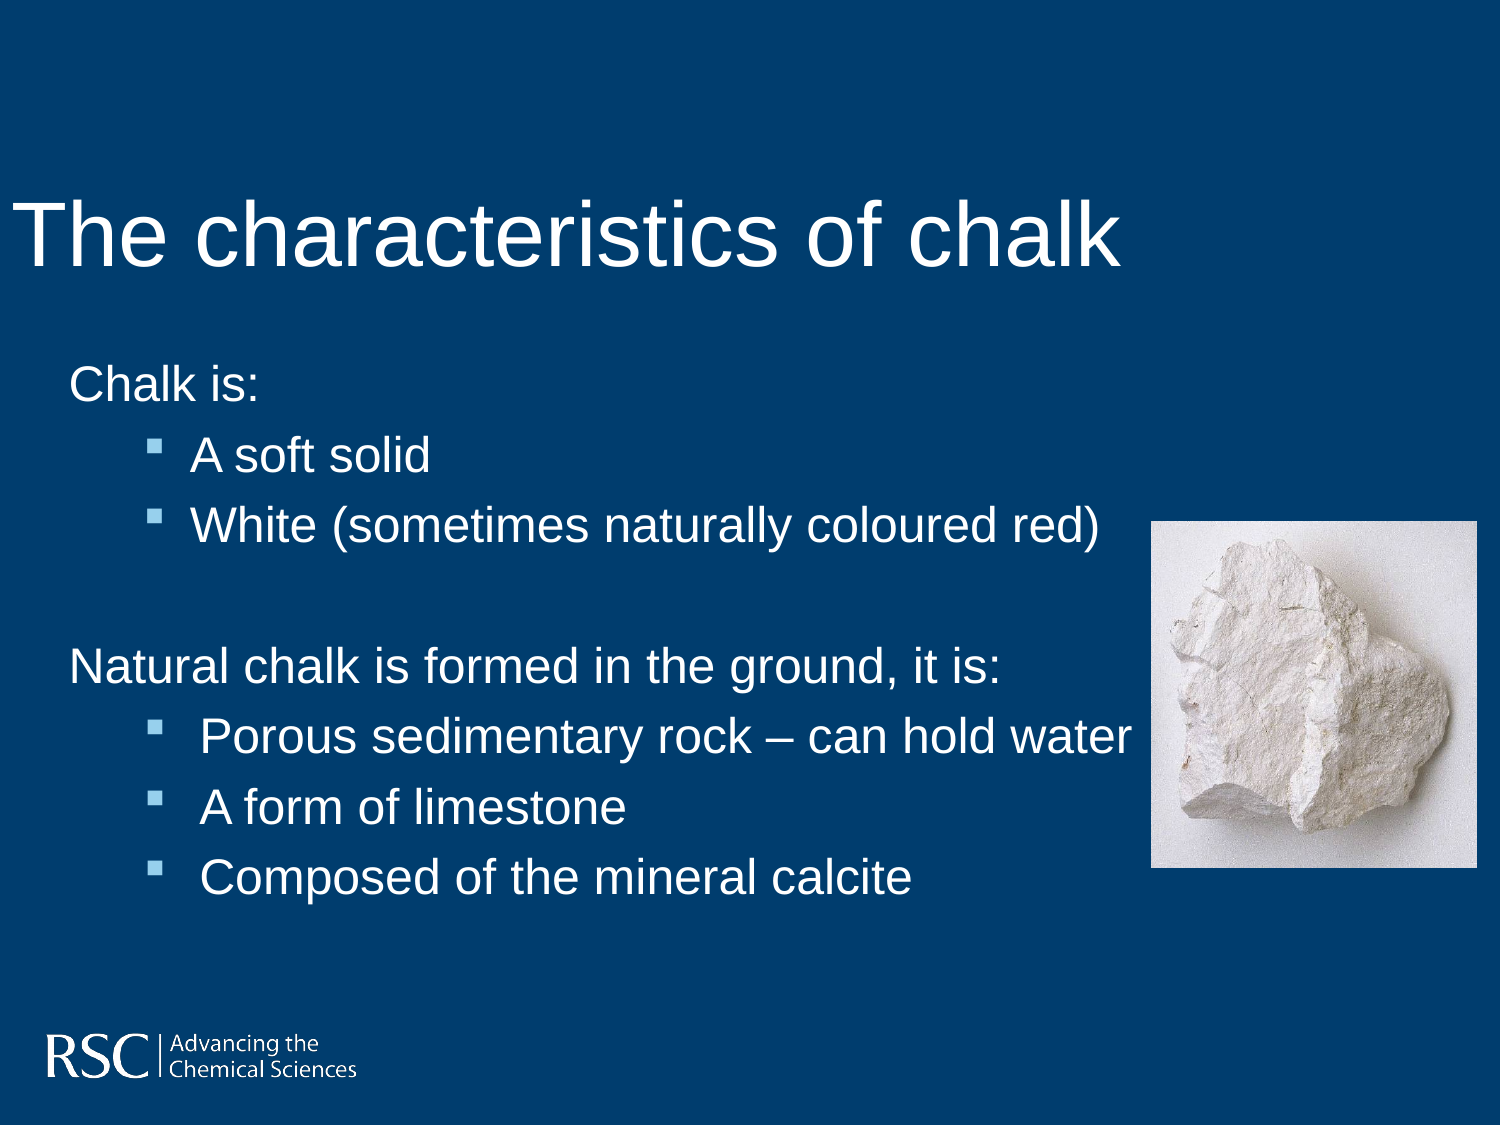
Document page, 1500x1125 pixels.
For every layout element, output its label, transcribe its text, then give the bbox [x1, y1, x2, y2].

text_box Chalk is: A soft solid White (sometimes naturally coloured red) Natural chalk is formed in the ground, it is: Porous sedimentary rock – can hold water A form of limestone Composed of the mineral calcite [53, 309, 1430, 1102]
picture [1151, 521, 1477, 868]
text_box The characteristics of chalk [0, 188, 1276, 292]
picture [42, 1028, 53, 1082]
